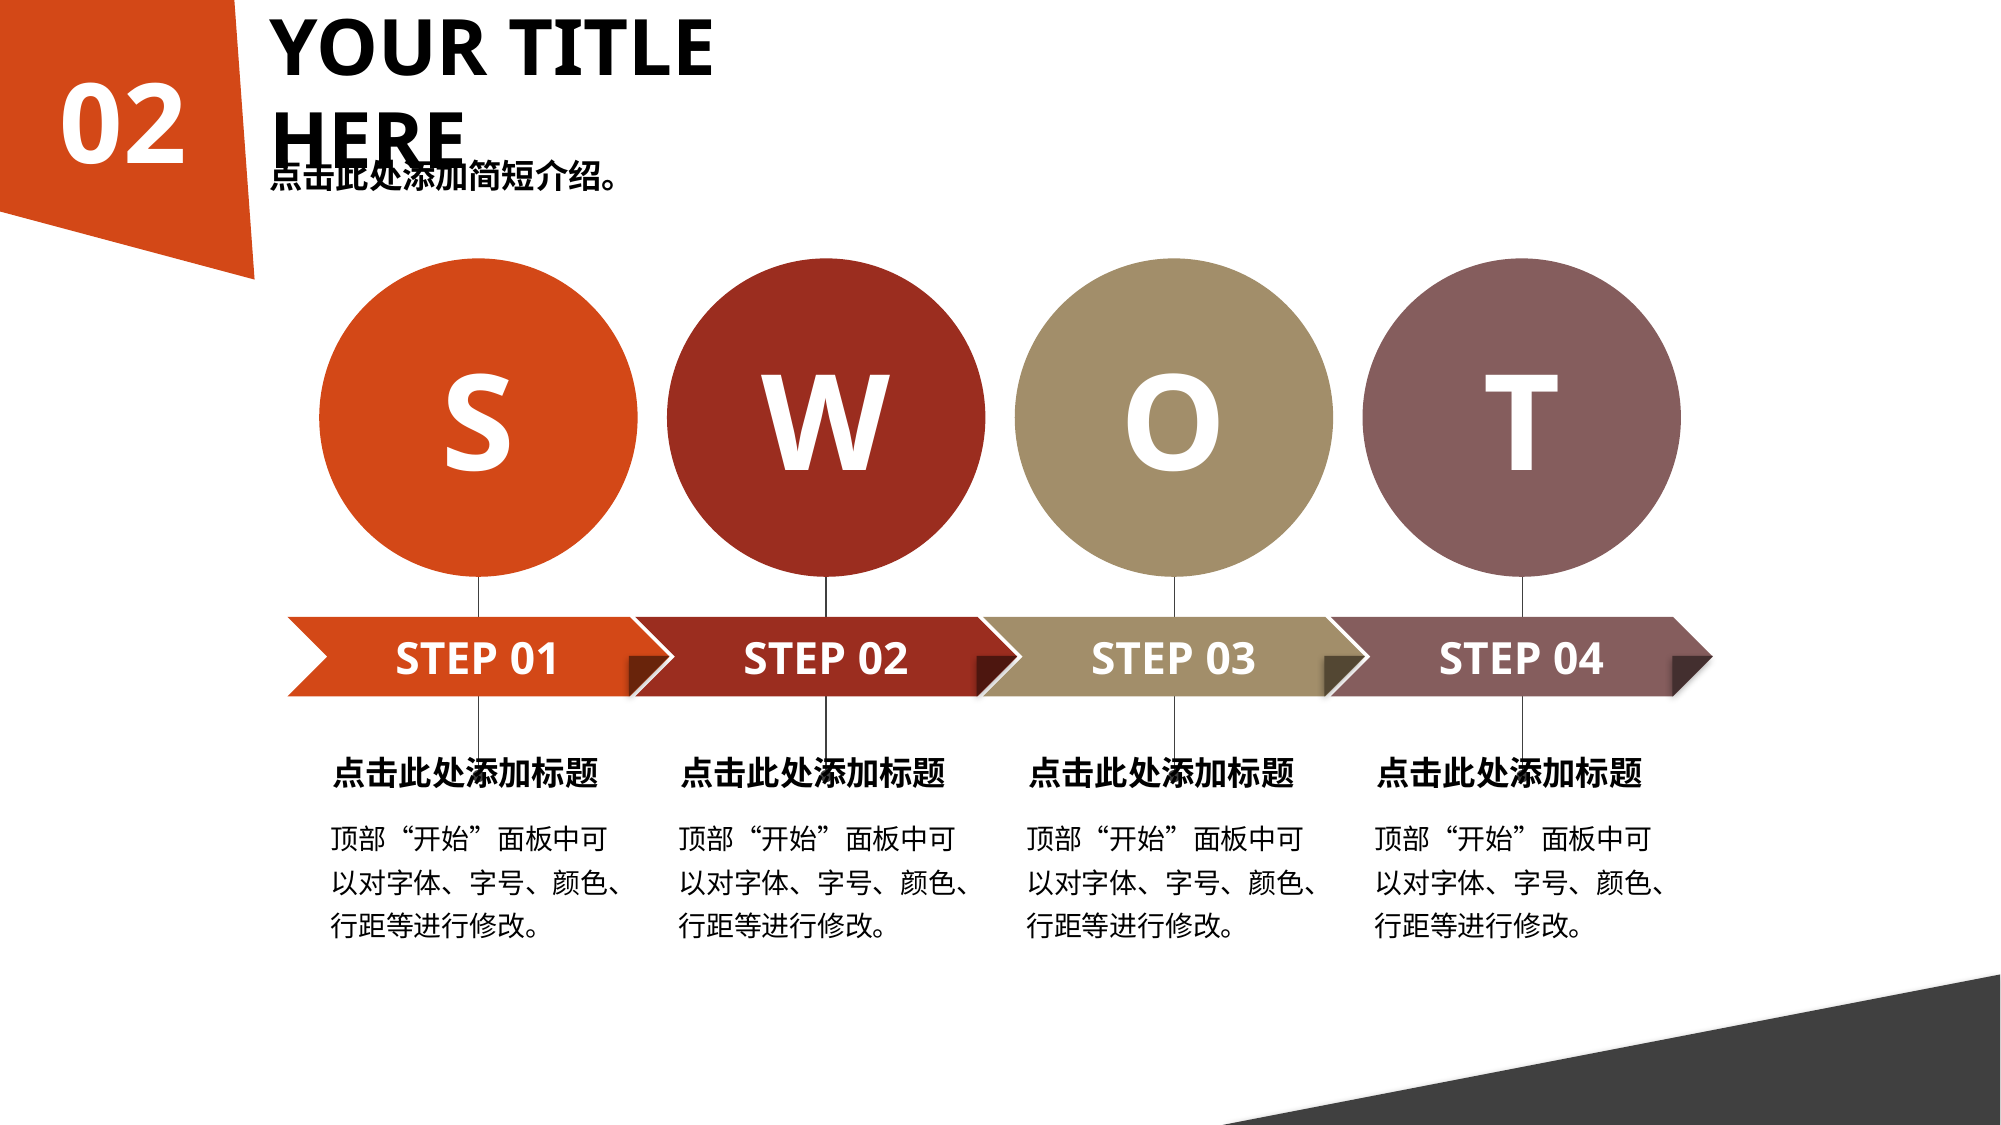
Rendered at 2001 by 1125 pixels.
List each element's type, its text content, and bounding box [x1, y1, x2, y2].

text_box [982, 616, 1329, 697]
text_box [315, 732, 635, 952]
text_box S [317, 256, 640, 579]
list 02 [17, 3, 230, 234]
text_box O [1012, 256, 1336, 579]
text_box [1359, 732, 1679, 952]
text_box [634, 616, 981, 697]
list YOUR TITLE HERE [254, 28, 948, 152]
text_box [1330, 616, 1713, 697]
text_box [663, 732, 983, 952]
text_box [1011, 732, 1331, 952]
text_box T [1360, 256, 1684, 579]
text_box W [664, 256, 988, 579]
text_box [287, 616, 633, 697]
list 点击此处添加简短介绍。 [254, 152, 948, 199]
